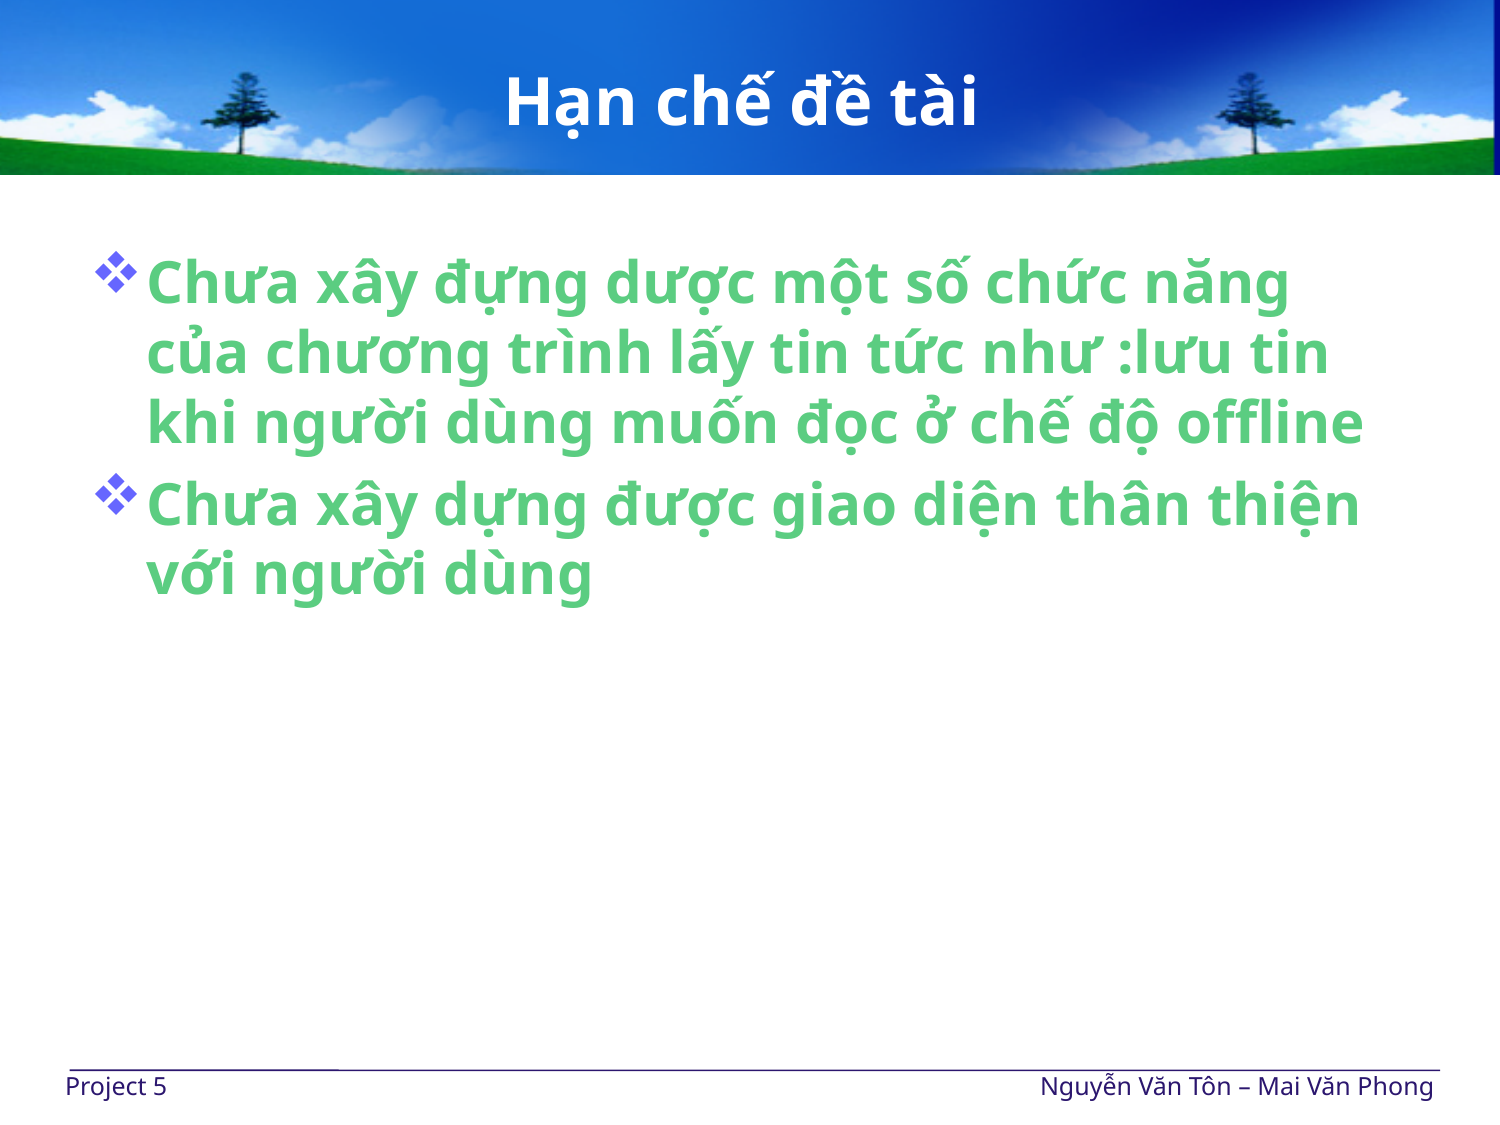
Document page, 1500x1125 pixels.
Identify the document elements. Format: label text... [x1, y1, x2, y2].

picture [0, 0, 1500, 175]
list Chưa xây đựng dược một số chức năng của chương trình lấy tin tức như :lưu tin khi người dùng muốn đọc ở chế độ offline Chưa xây dựng được giao diện thân thiện với người dùng [74, 237, 1426, 1038]
slide_number Project 5 [49, 1062, 401, 1116]
title Hạn chế đề tài [74, 52, 1426, 145]
footer Nguyễn Văn Tôn – Mai Văn Phong [974, 1062, 1451, 1116]
